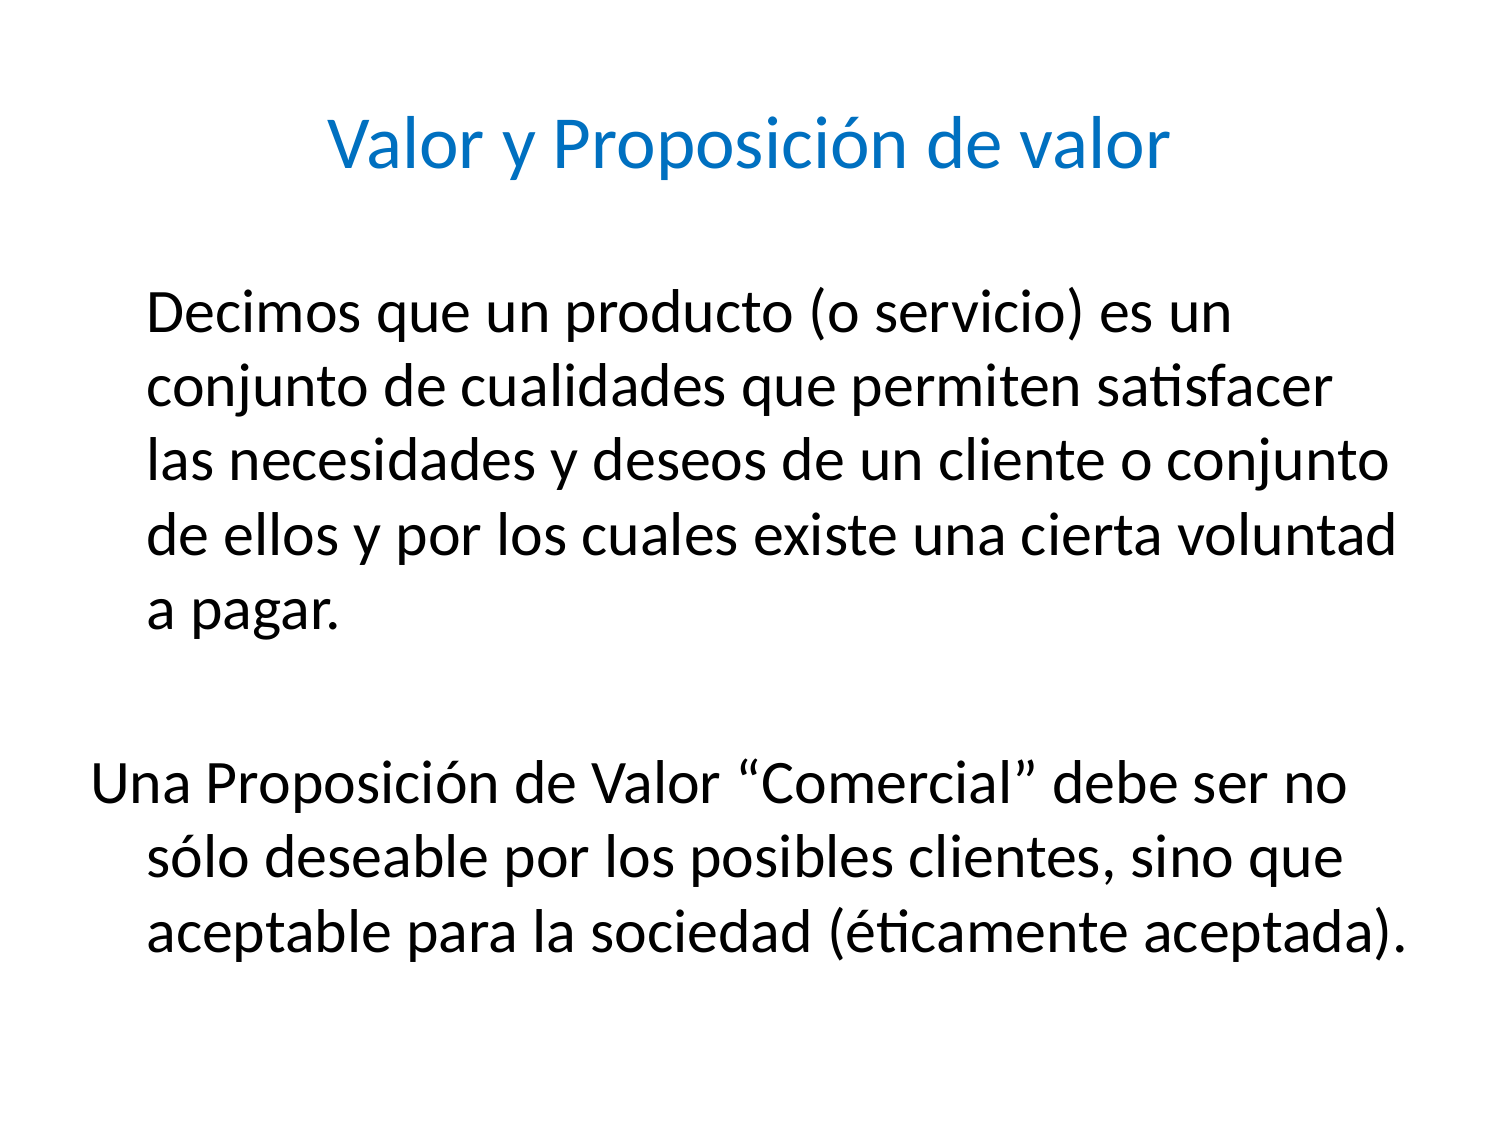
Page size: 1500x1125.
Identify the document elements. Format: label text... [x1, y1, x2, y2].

title Valor y Proposición de valor [75, 45, 1425, 233]
list Decimos que un producto (o servicio) es un conjunto de cualidades que permiten satisfacer las necesidades y deseos de un cliente o conjunto de ellos y por los cuales existe una cierta voluntad a pagar. Una Proposición de Valor “Comercial” debe ser no sólo deseable por los posibles clientes, sino que aceptable para la sociedad (éticamente aceptada). [75, 262, 1425, 1005]
